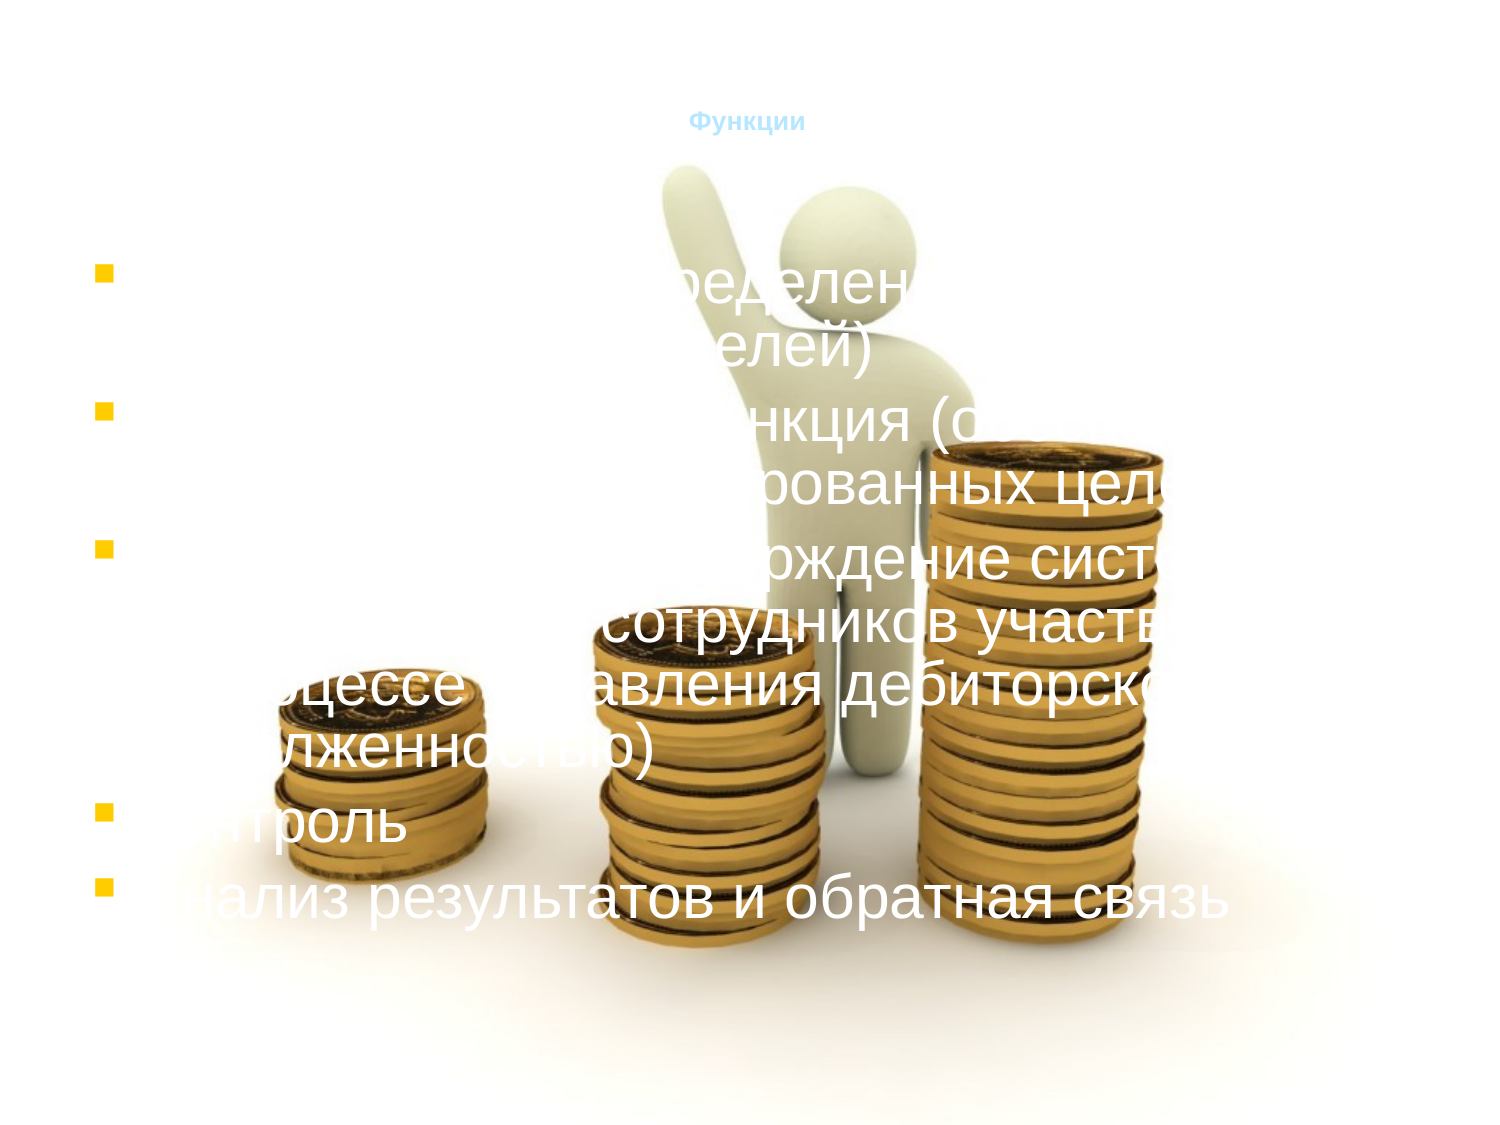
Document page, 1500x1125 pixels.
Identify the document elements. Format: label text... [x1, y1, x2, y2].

list планирование (определение финансовых и управленческих целей) организационная функция (обеспечение выполнения запланированных целей) мотивирование (утверждение системы мотивации для сотрудников участвующих в процессе управления дебиторской задолженностью) контроль анализ результатов и обратная связь [74, 245, 1426, 1006]
title Функции [49, 37, 1446, 176]
picture [0, 0, 1500, 1125]
